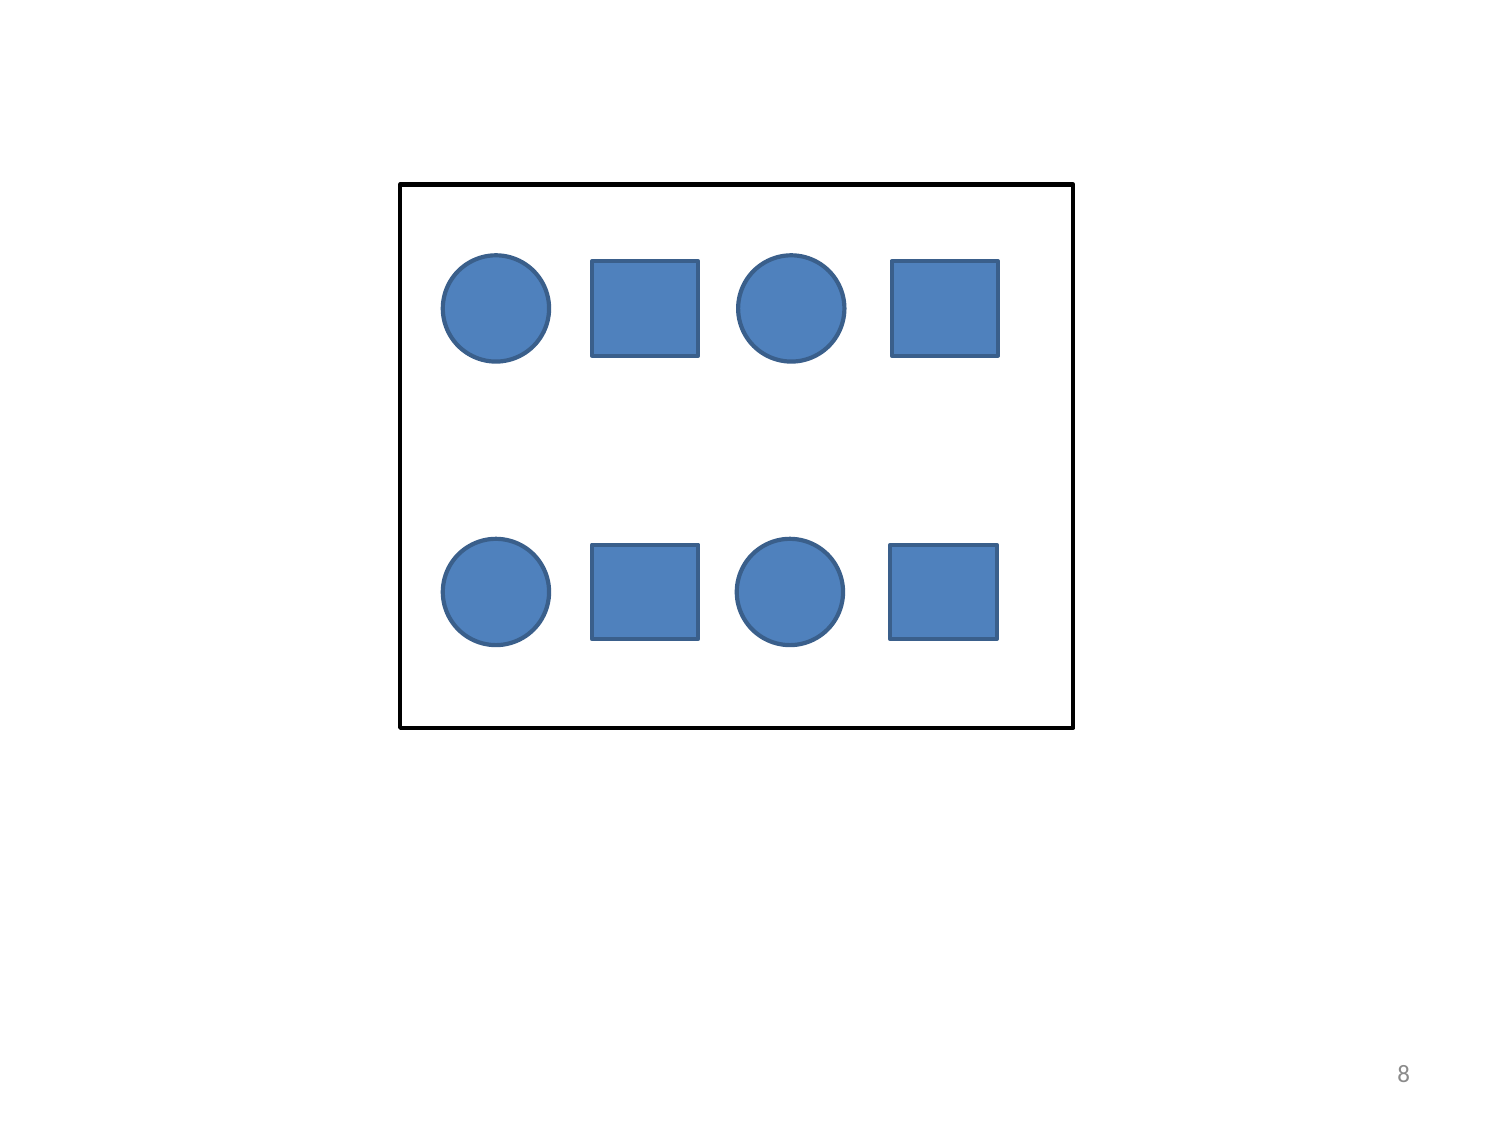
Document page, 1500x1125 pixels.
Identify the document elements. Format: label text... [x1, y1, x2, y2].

text_box [888, 543, 999, 641]
slide_number 8 [1074, 1042, 1425, 1103]
text_box [734, 536, 846, 648]
text_box [736, 253, 847, 364]
text_box [440, 253, 552, 364]
text_box [590, 543, 700, 641]
text_box [890, 259, 1000, 358]
text_box [440, 536, 552, 648]
text_box [590, 259, 700, 358]
text_box [398, 182, 1075, 730]
